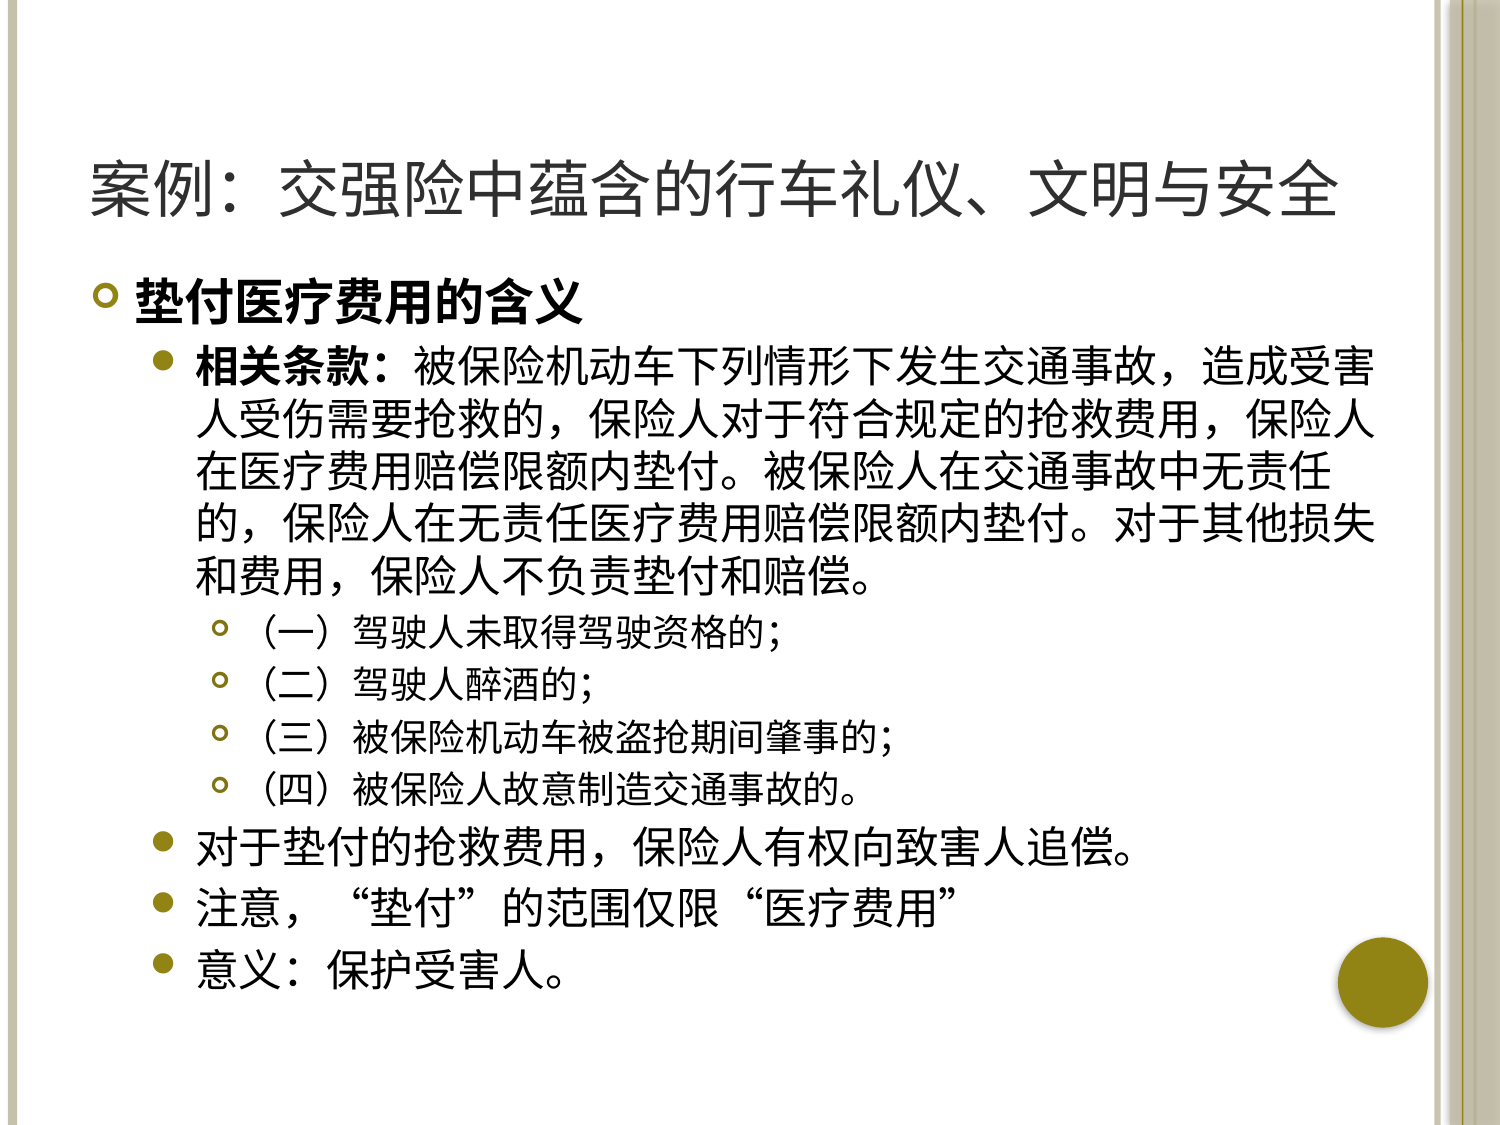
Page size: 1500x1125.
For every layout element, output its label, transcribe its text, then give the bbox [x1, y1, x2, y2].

list 垫付医疗费用的含义 相关条款：被保险机动车下列情形下发生交通事故，造成受害人受伤需要抢救的，保险人对于符合规定的抢救费用，保险人在医疗费用赔偿限额内垫付。被保险人在交通事故中无责任的，保险人在无责任医疗费用赔偿限额内垫付。对于其他损失和费用，保险人不负责垫付和赔偿。 （一）驾驶人未取得驾驶资格的； （二）驾驶人醉酒的； （三）被保险机动车被盗抢期间肇事的； （四）被保险人故意制造交通事故的。 对于垫付的抢救费用，保险人有权向致害人追偿。 注意，“垫付”的范围仅限“医疗费用” 意义：保护受害人。 [74, 262, 1400, 1063]
title 案例：交强险中蕴含的行车礼仪、文明与安全 [75, 45, 1365, 233]
